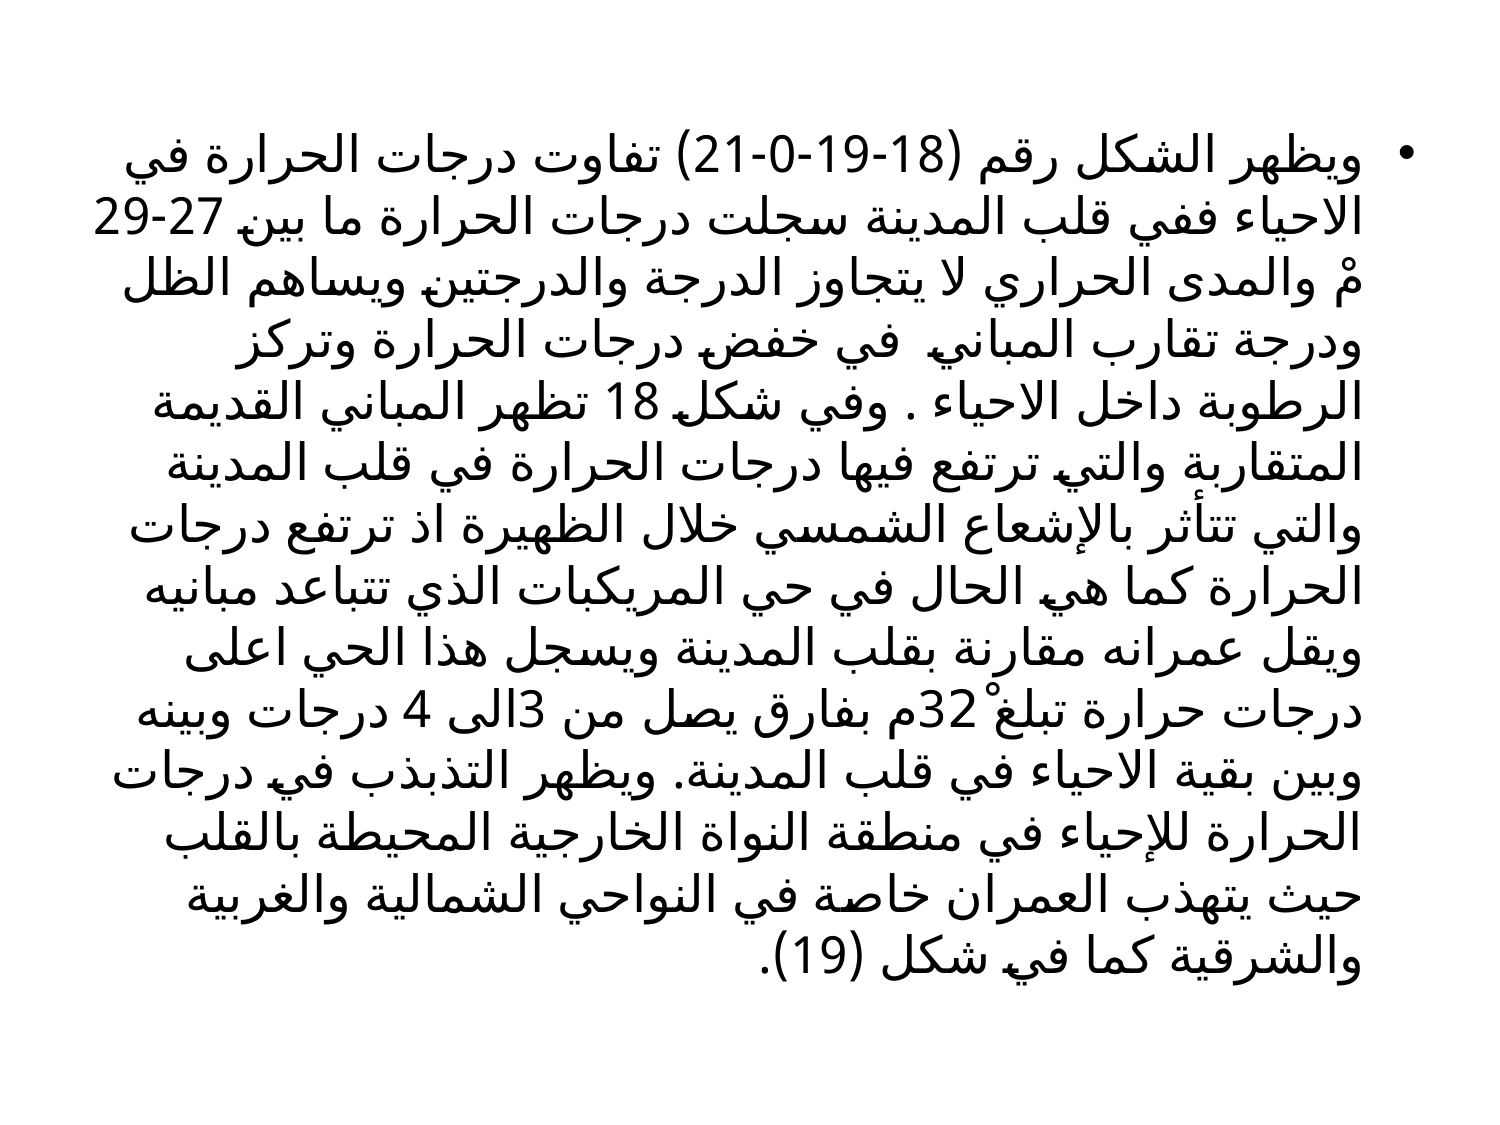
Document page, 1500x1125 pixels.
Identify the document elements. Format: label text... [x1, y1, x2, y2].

list ويظهر الشكل رقم (18-19-0-21) تفاوت درجات الحرارة في الاحياء ففي قلب المدينة سجلت درجات الحرارة ما بين 27-29 مْ والمدى الحراري لا يتجاوز الدرجة والدرجتين ويساهم الظل ودرجة تقارب المباني في خفض درجات الحرارة وتركز الرطوبة داخل الاحياء . وفي شكل 18 تظهر المباني القديمة المتقاربة والتي ترتفع فيها درجات الحرارة في قلب المدينة والتي تتأثر بالإشعاع الشمسي خلال الظهيرة اذ ترتفع درجات الحرارة كما هي الحال في حي المريكبات الذي تتباعد مبانيه ويقل عمرانه مقارنة بقلب المدينة ويسجل هذا الحي اعلى درجات حرارة تبلغ 32ْم بفارق يصل من 3الى 4 درجات وبينه وبين بقية الاحياء في قلب المدينة. ويظهر التذبذب في درجات الحرارة للإحياء في منطقة النواة الخارجية المحيطة بالقلب حيث يتهذب العمران خاصة في النواحي الشمالية والغربية والشرقية كما في شكل (19). [76, 113, 1427, 993]
